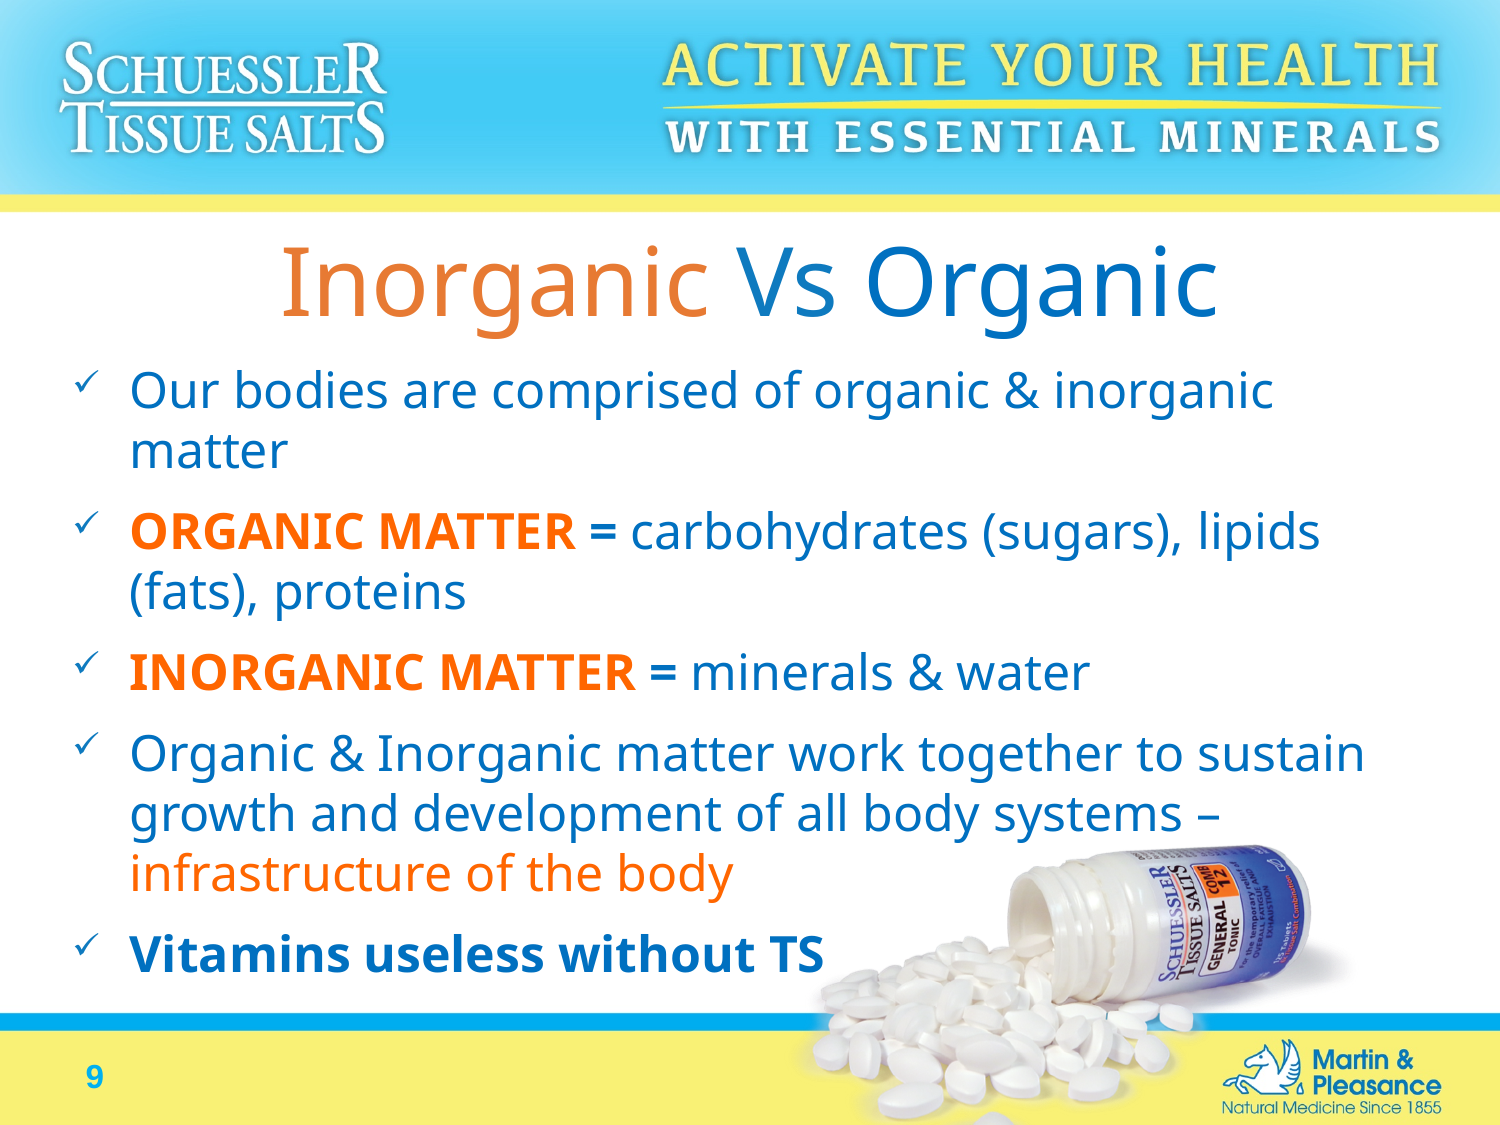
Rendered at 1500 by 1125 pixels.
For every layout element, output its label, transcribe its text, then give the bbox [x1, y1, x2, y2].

title Inorganic Vs Organic [89, 212, 1410, 351]
picture [0, 727, 1500, 1125]
list Our bodies are comprised of organic & inorganic matter ORGANIC MATTER = carbohydrates (sugars), lipids (fats), proteins INORGANIC MATTER = minerals & water Organic & Inorganic matter work together to sustain growth and development of all body systems – infrastructure of the body Vitamins useless without TS [64, 351, 1416, 1095]
slide_number 9 [33, 1047, 113, 1104]
picture [0, 0, 1500, 1013]
